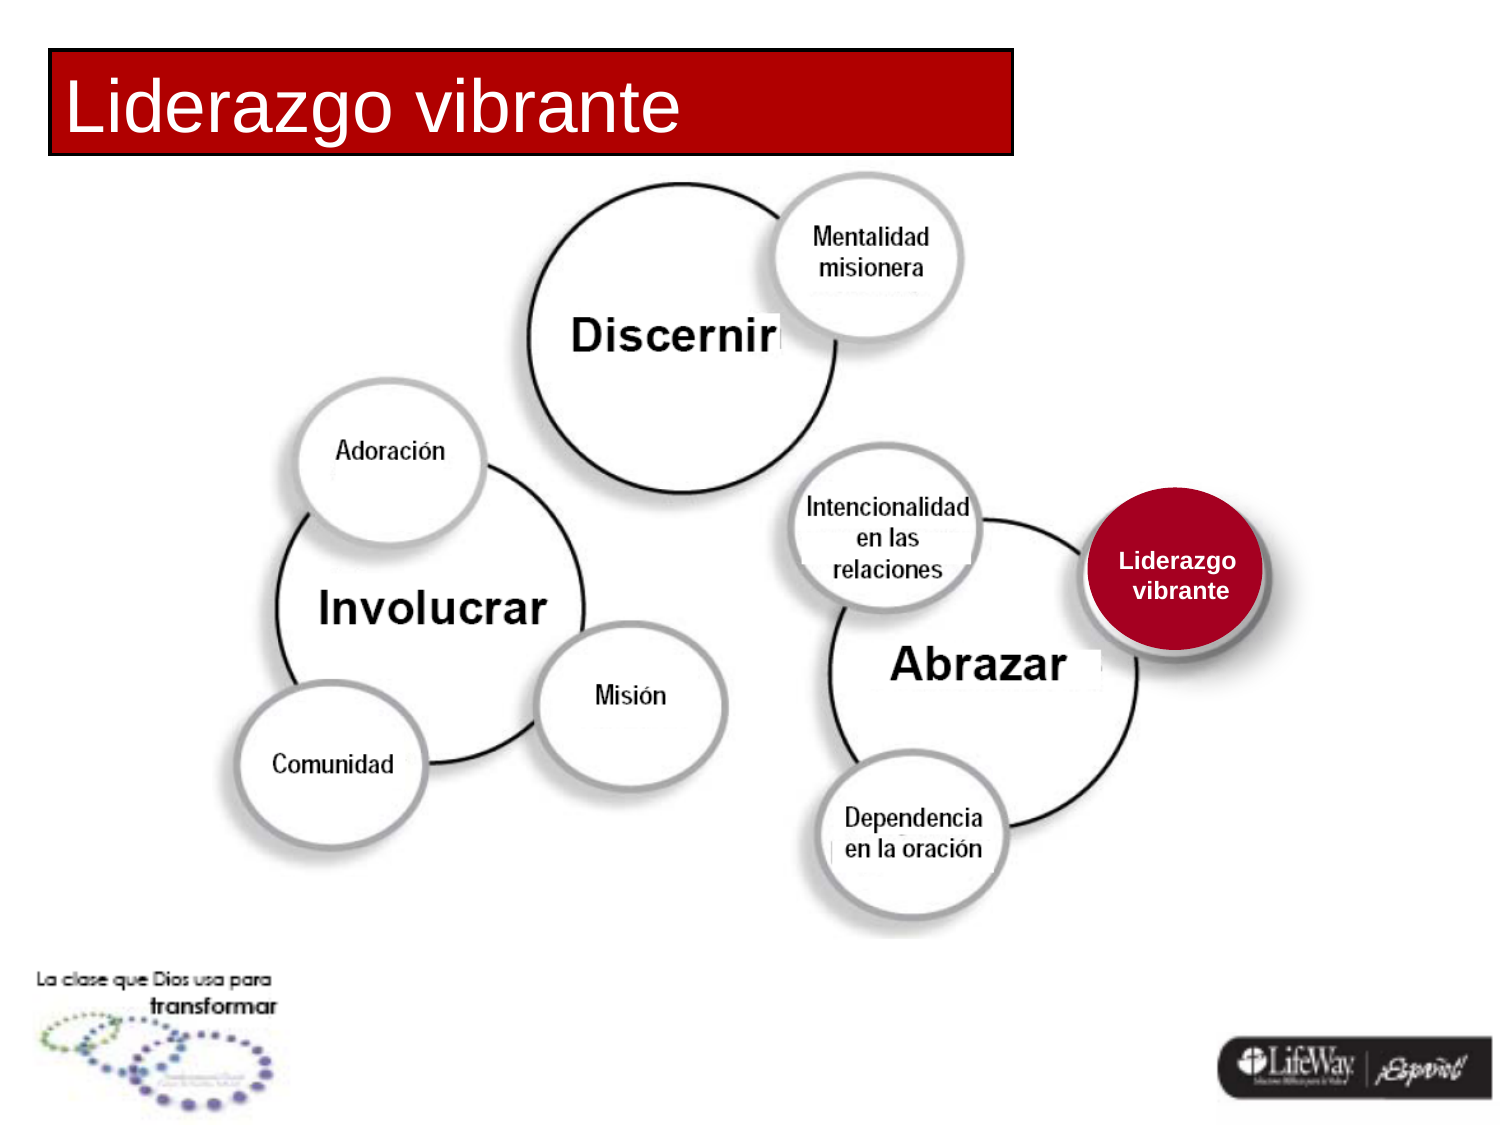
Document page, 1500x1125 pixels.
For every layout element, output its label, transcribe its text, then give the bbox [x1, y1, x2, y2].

picture [24, 158, 1282, 1125]
text_box Liderazgo vibrante [49, 49, 1013, 155]
picture [1211, 1032, 1500, 1125]
